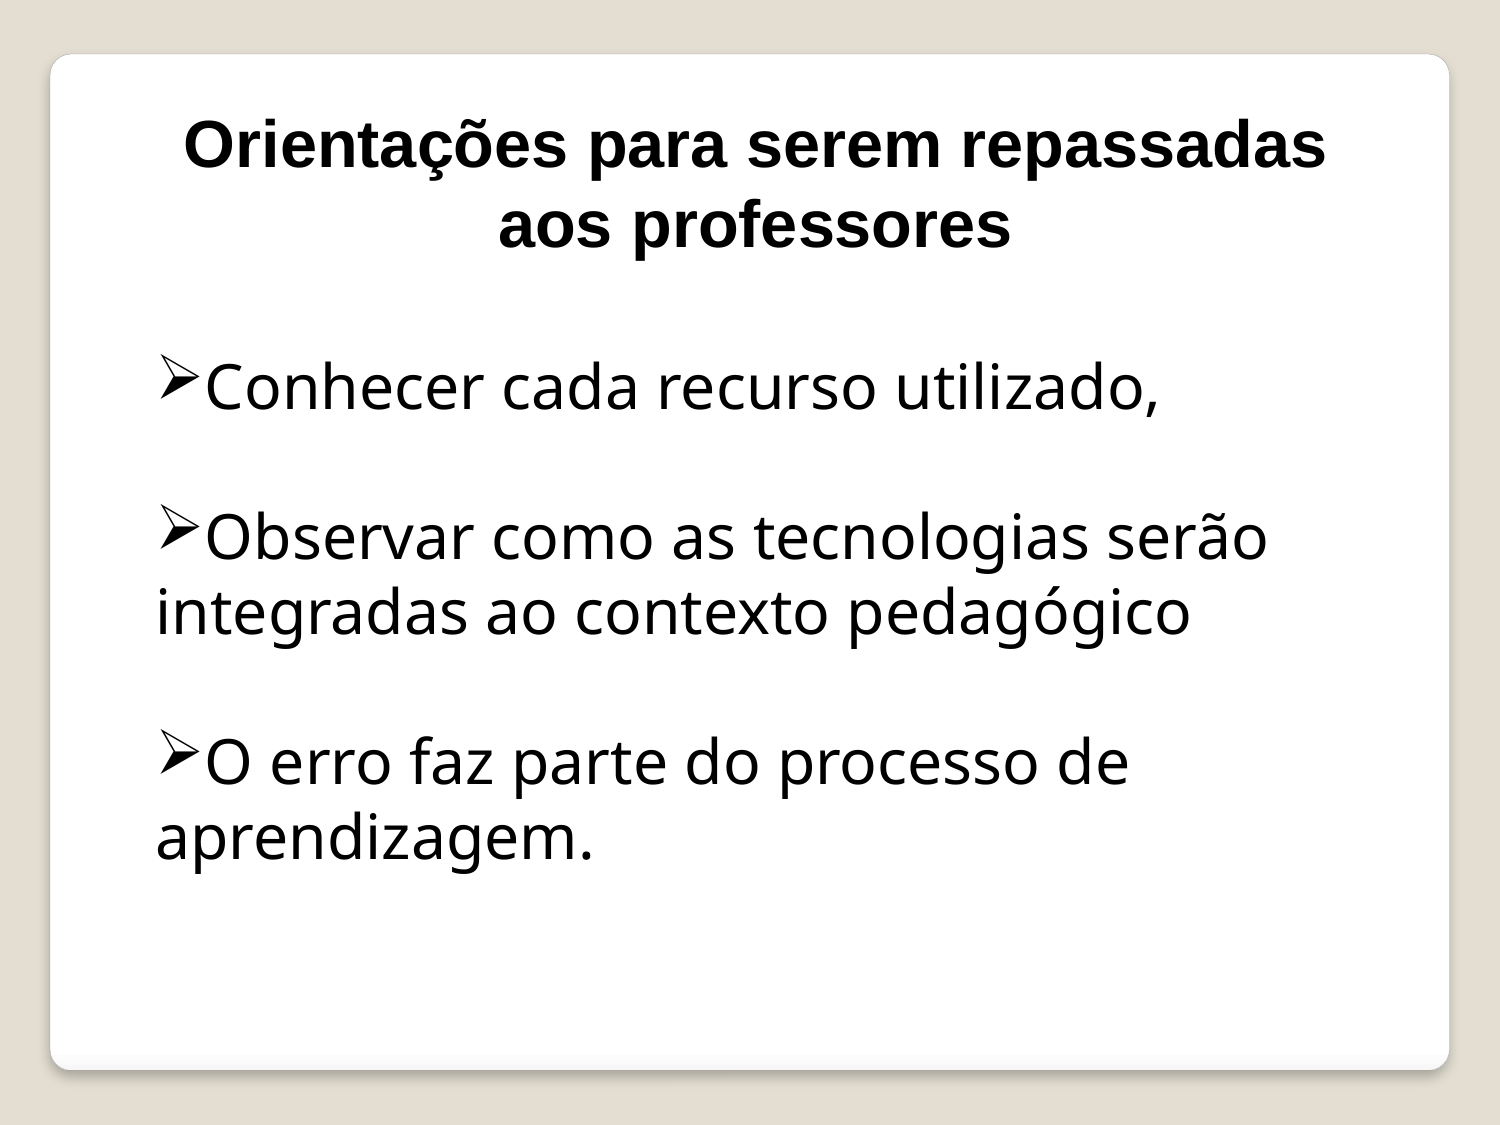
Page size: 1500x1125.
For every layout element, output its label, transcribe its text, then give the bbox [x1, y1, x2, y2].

text_box Conhecer cada recurso utilizado, Observar como as tecnologias serão integradas ao contexto pedagógico O erro faz parte do processo de aprendizagem. [140, 339, 1336, 880]
text_box Orientações para serem repassadas aos professores [117, 93, 1395, 269]
